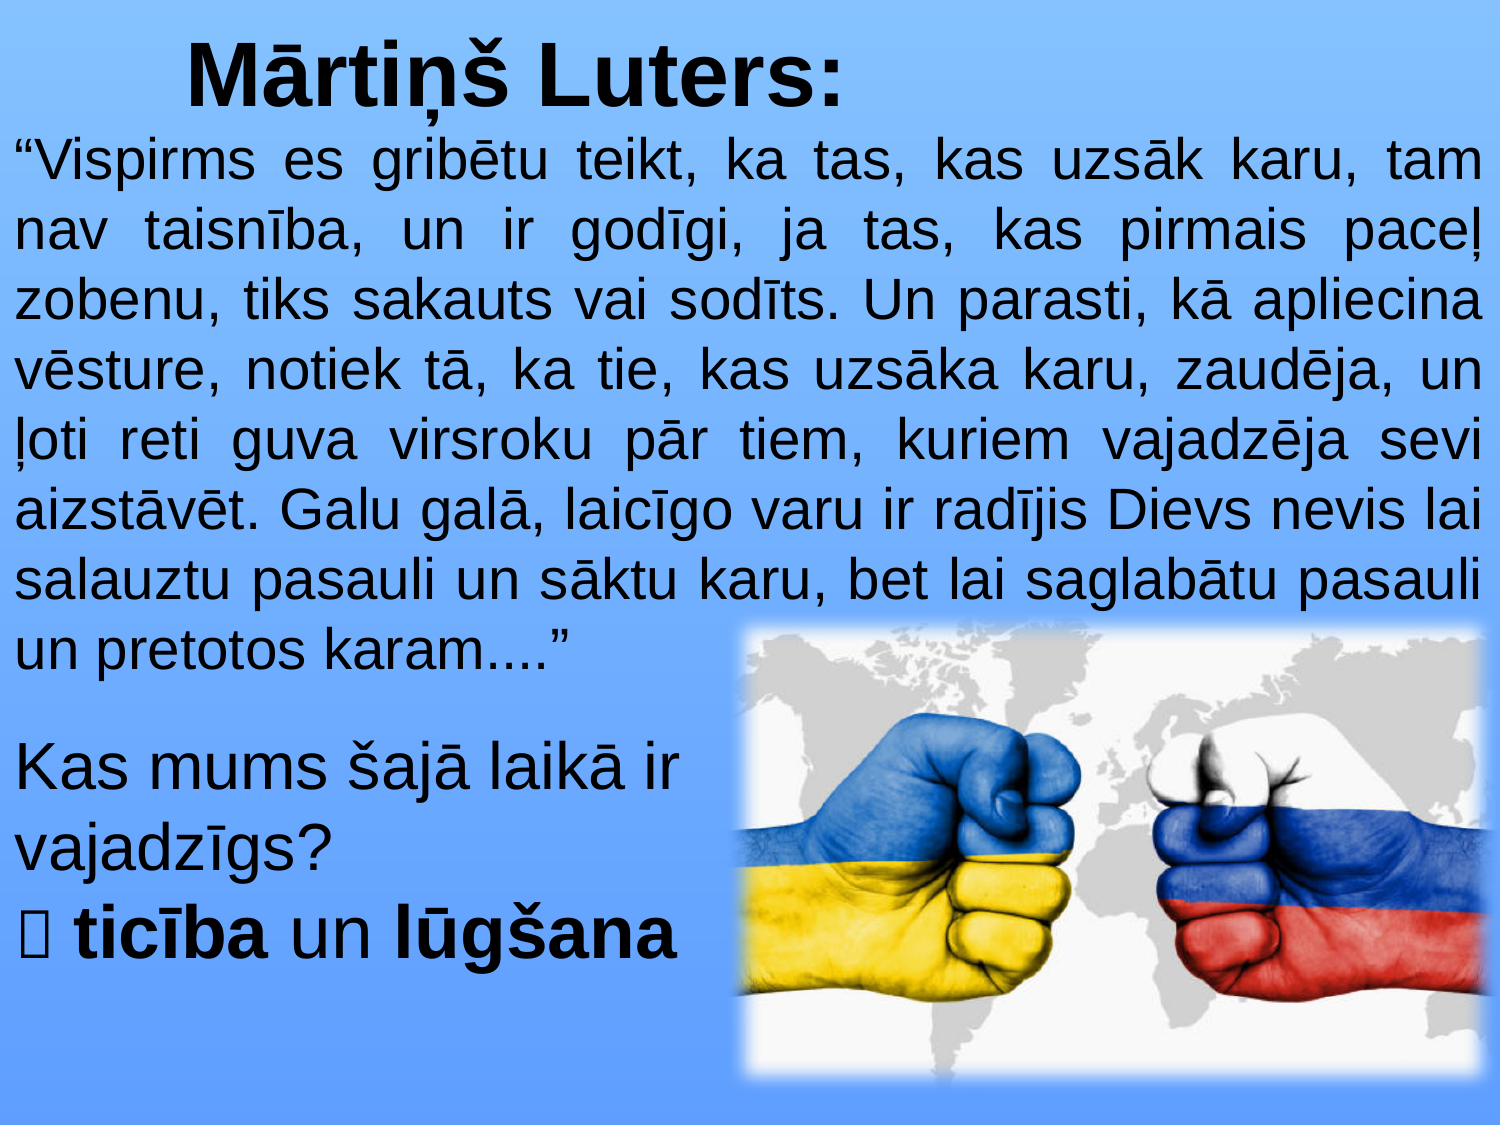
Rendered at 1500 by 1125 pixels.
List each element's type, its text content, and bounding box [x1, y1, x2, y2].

text_box Kas mums šajā laikā ir vajadzīgs?  ticība un lūgšana [0, 715, 720, 981]
picture [726, 609, 1499, 1095]
title Mārtiņš Luters: [0, 0, 1034, 113]
text_box “Vispirms es gribētu teikt, ka tas, kas uzsāk karu, tam nav taisnība, un ir godīgi, ja tas, kas pirmais paceļ zobenu, tiks sakauts vai sodīts. Un parasti, kā apliecina vēsture, notiek tā, ka tie, kas uzsāka karu, zaudēja, un ļoti reti guva virsroku pār tiem, kuriem vajadzēja sevi aizstāvēt. Galu galā, laicīgo varu ir radījis Dievs nevis lai salauztu pasauli un sāktu karu, bet lai saglabātu pasauli un pretotos karam....” [0, 113, 1500, 715]
